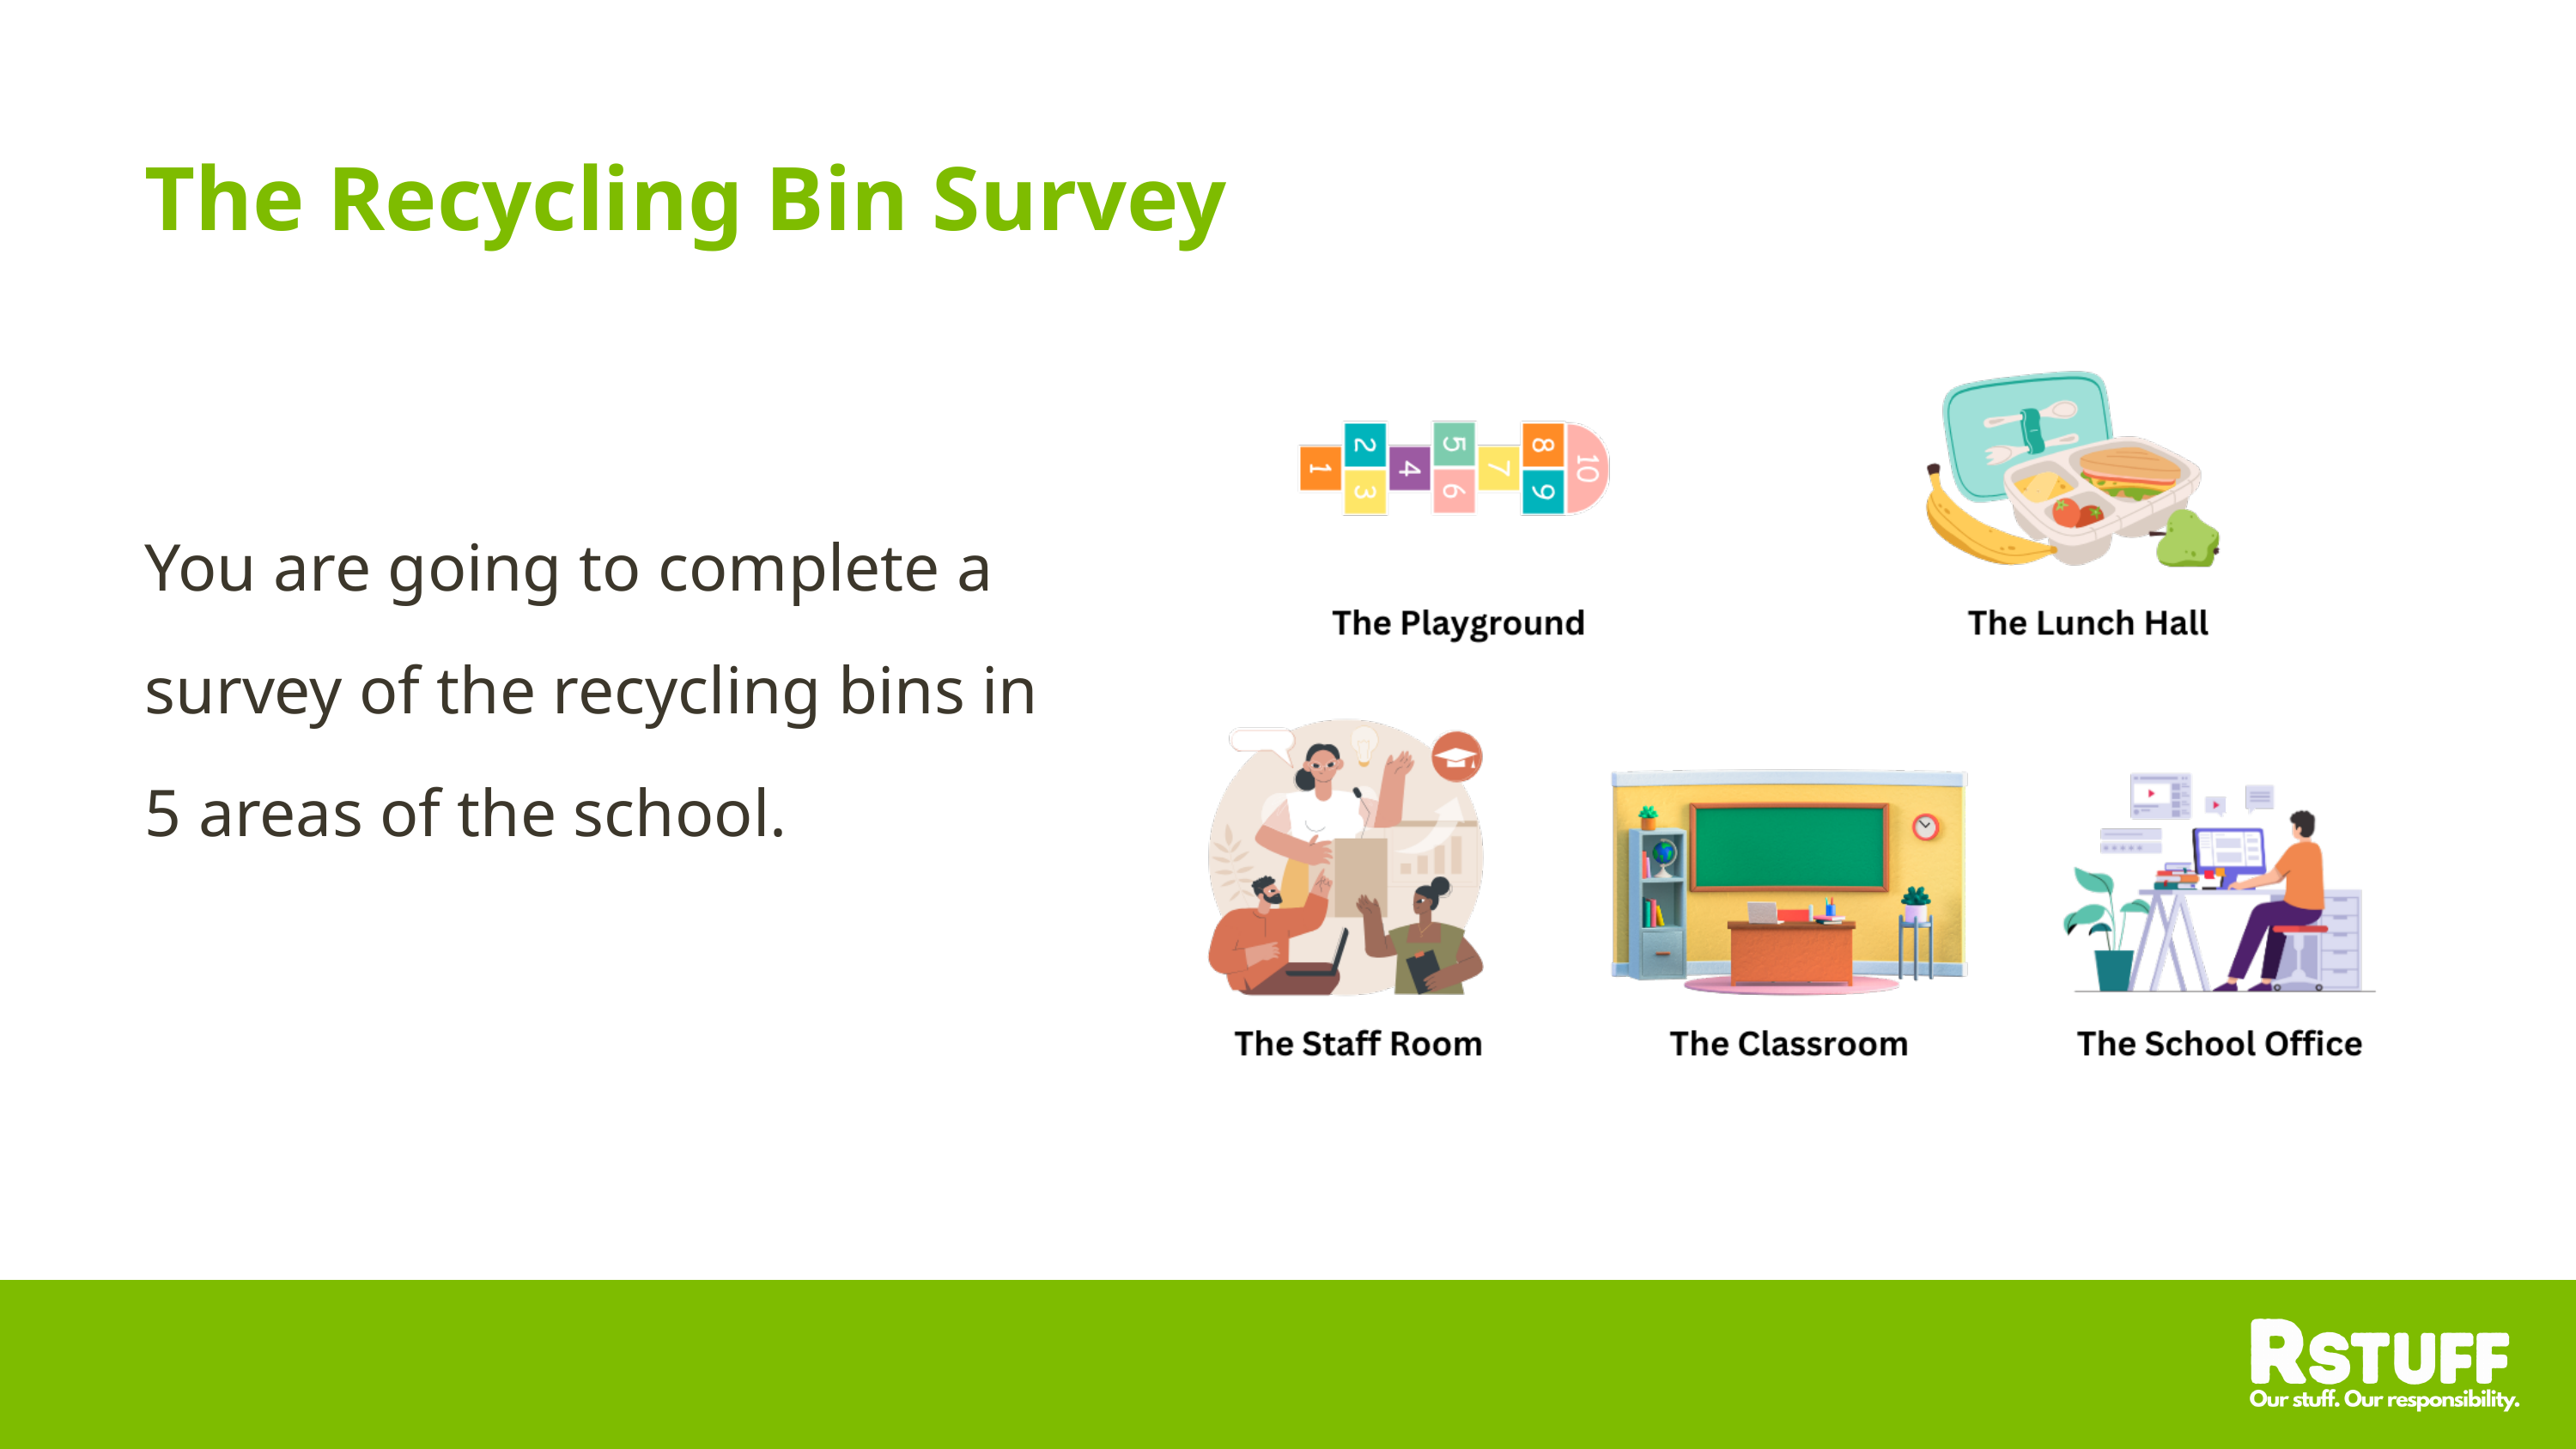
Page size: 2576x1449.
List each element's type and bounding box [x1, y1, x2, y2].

text_box [144, 512, 1093, 981]
text_box [144, 51, 2367, 332]
text_box [1147, 351, 2432, 1143]
text_box [0, 1279, 2576, 1449]
